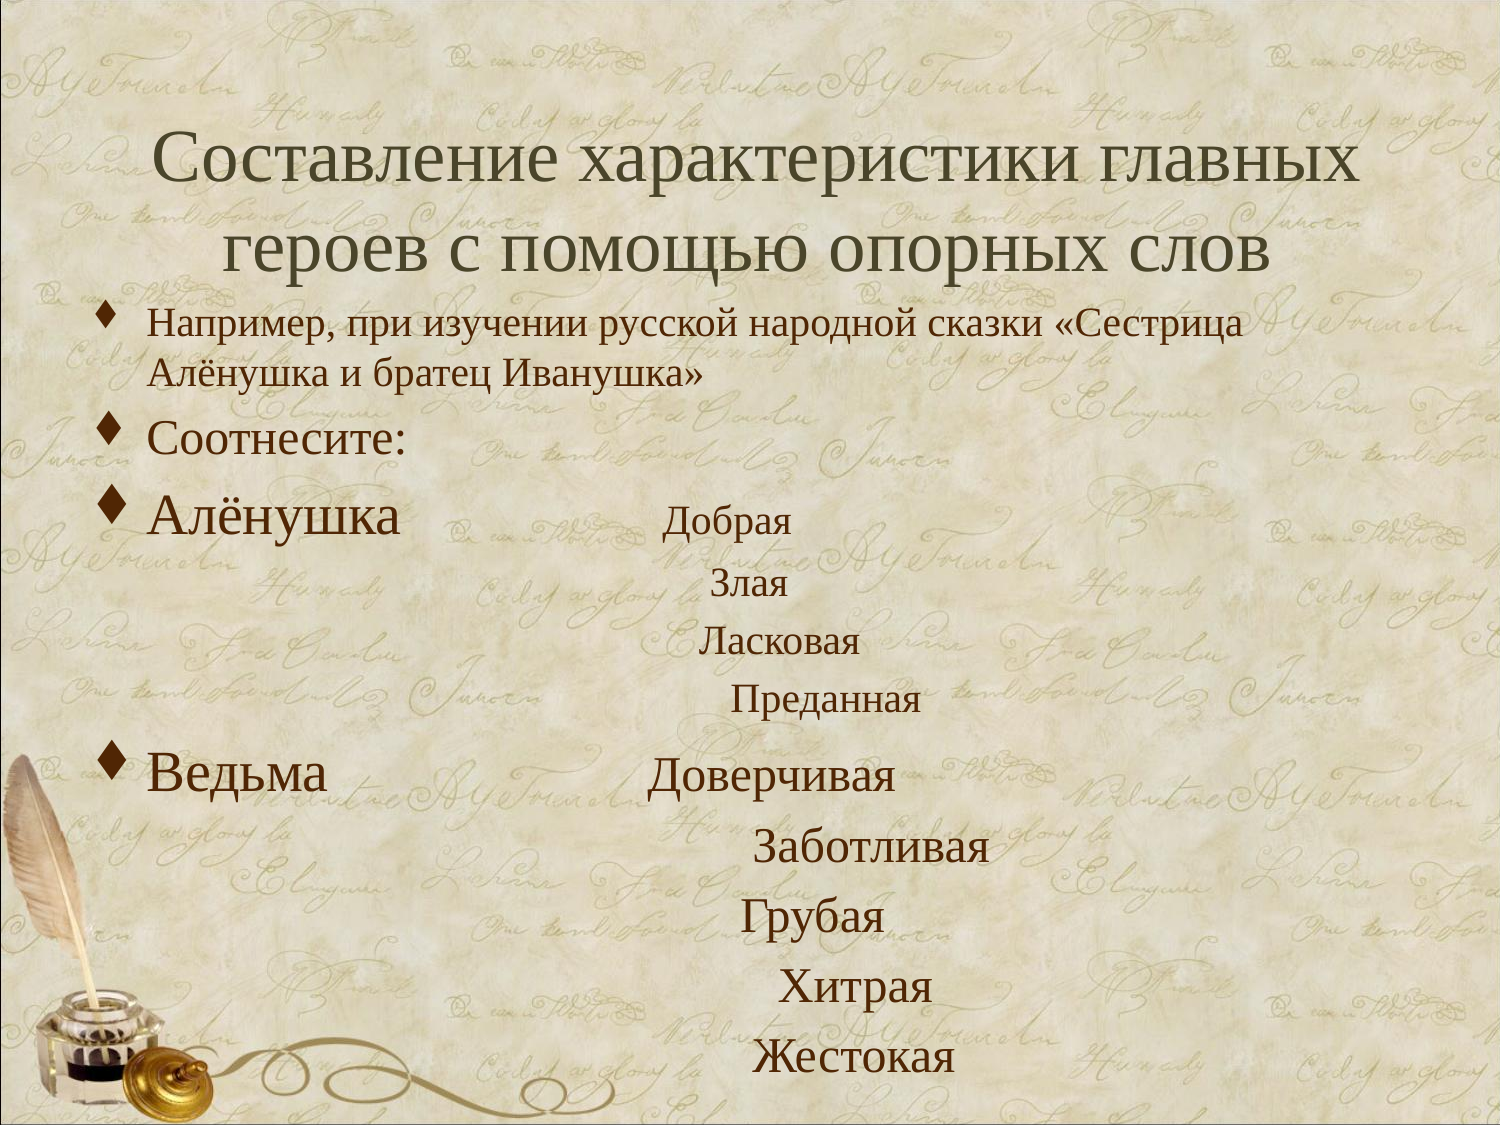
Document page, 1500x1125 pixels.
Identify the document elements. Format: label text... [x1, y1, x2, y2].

picture [0, 0, 1500, 1125]
title Составление характеристики главных героев с помощью опорных слов [81, 53, 1433, 341]
list Например, при изучении русской народной сказки «Сестрица Алёнушка и братец Иванушка» Соотнесите: Алёнушка Добрая Злая Ласковая Преданная Ведьма Доверчивая Заботливая Грубая Хитрая Жестокая [74, 286, 1426, 1079]
